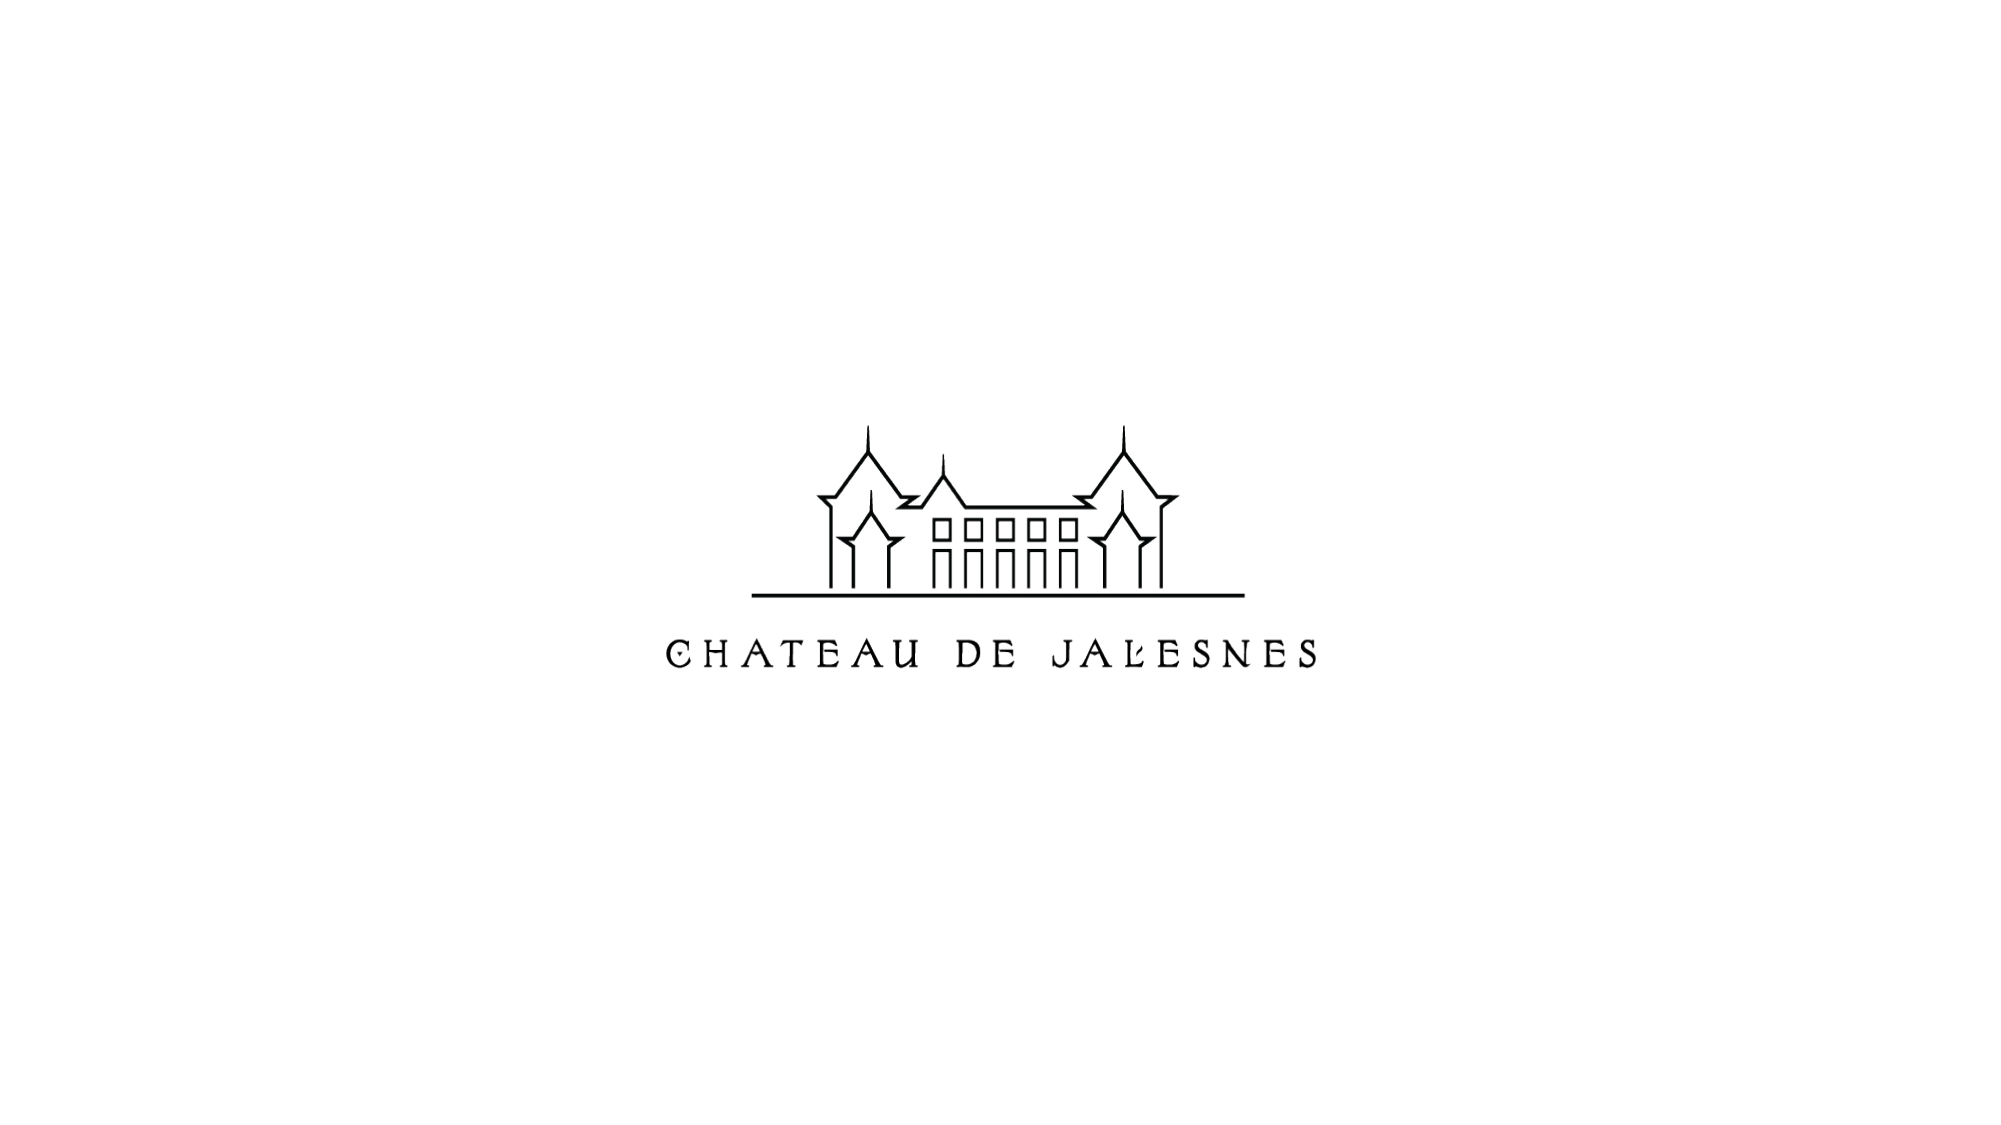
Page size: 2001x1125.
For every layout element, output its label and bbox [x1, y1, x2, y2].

picture [629, 339, 1356, 740]
